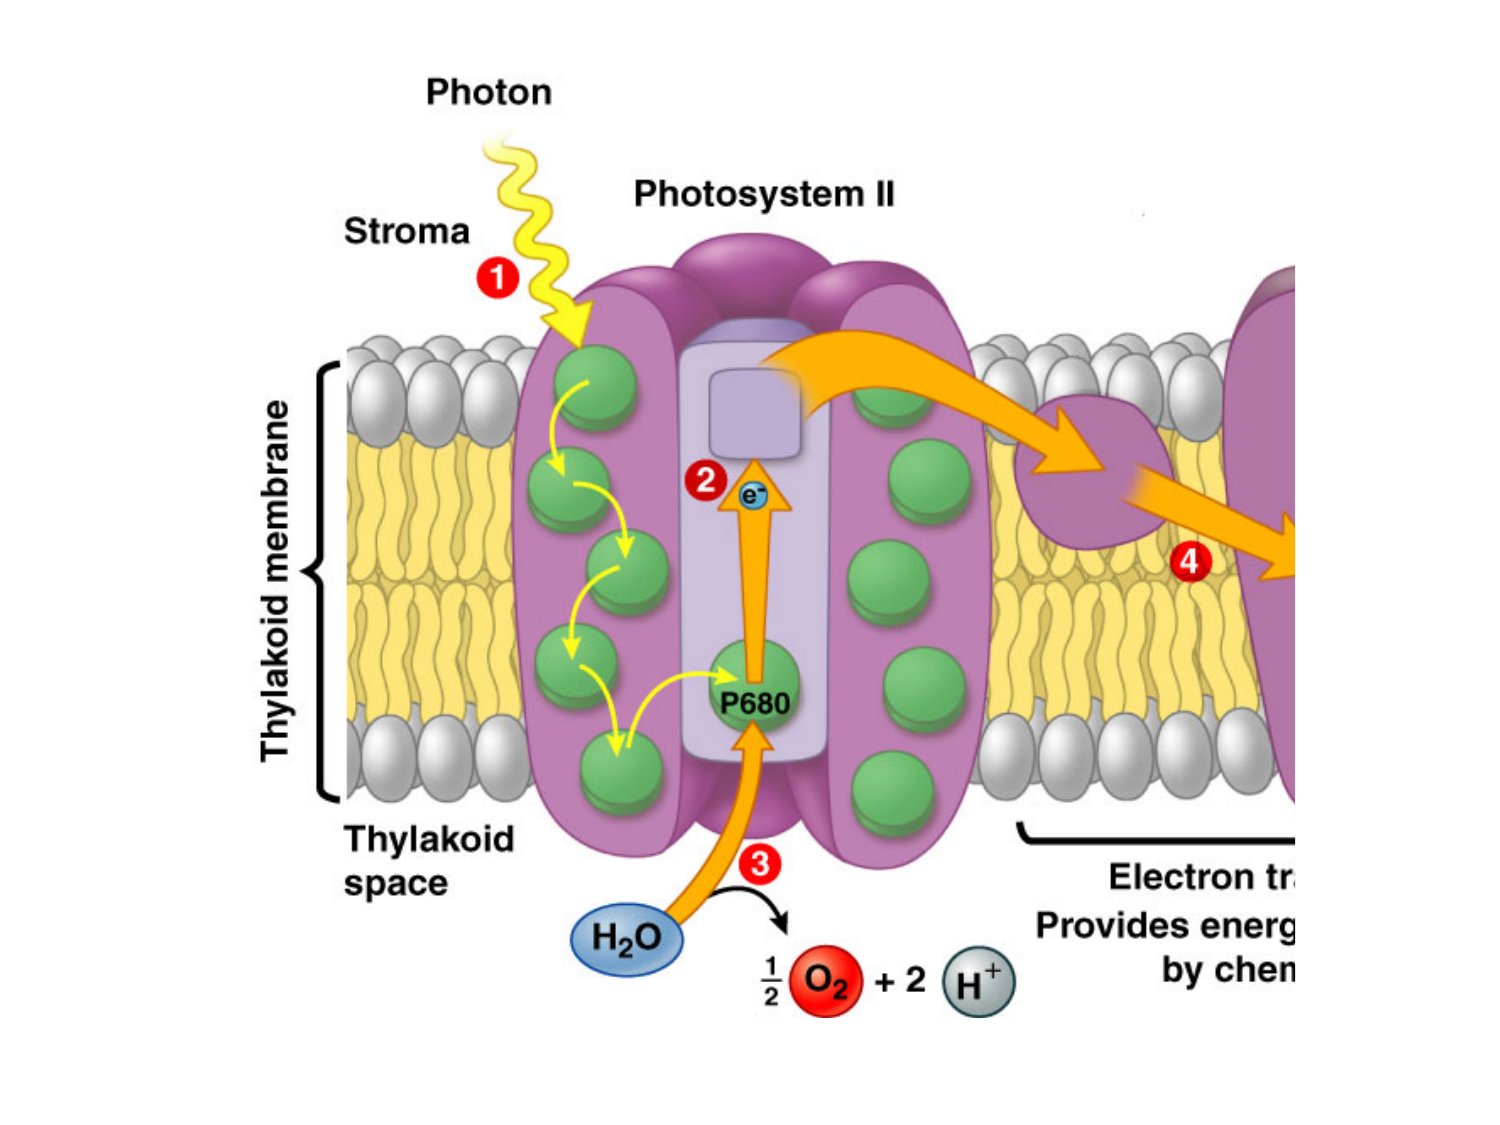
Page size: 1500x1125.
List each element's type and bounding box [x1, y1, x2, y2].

picture [212, 49, 1296, 1018]
